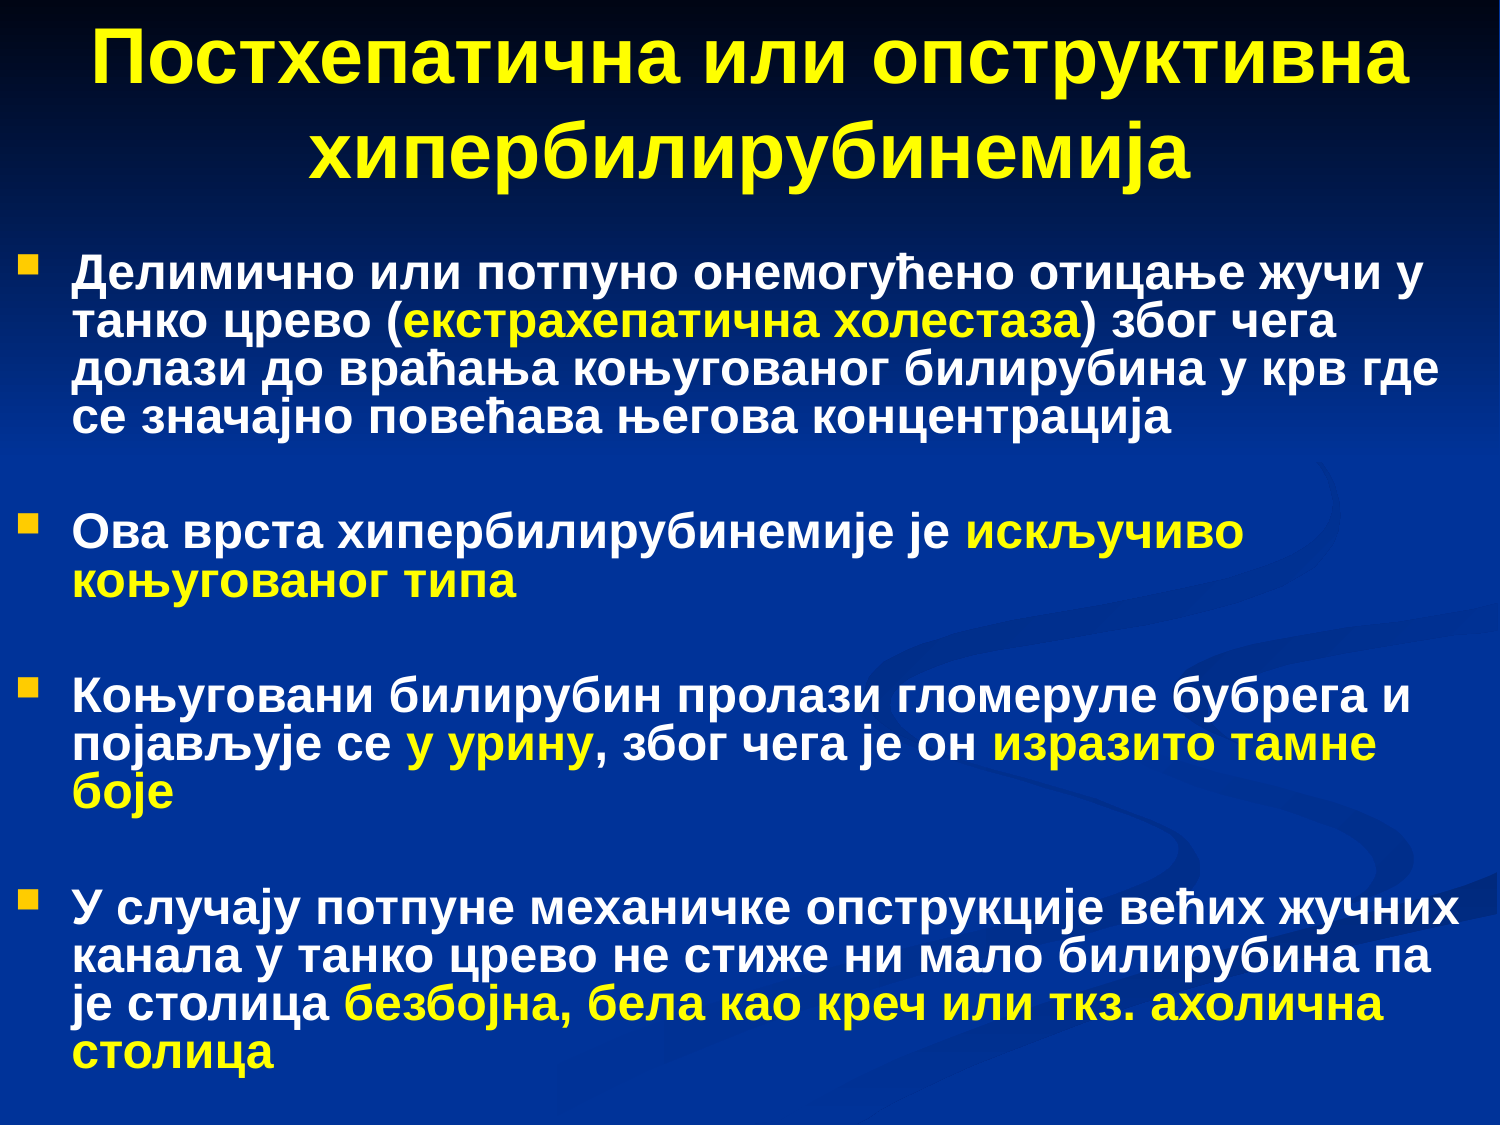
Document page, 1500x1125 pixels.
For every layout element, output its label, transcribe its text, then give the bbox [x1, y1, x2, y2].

list Делимично или потпуно онемогућено отицање жучи у танко црево (екстрахепатична холестаза) због чега долази до враћања коњугованог билирубина у крв где се значајно повећава његова концентрација Ова врста хипербилирубинемије је искључиво коњугованог типа Коњуговани билирубин пролази гломеруле бубрега и појављује се у урину, због чега је он изразито тамне боје У случају потпуне механичке опструкције већих жучних канала у танко црево не стиже ни мало билирубина па је столица безбојна, бела као креч или ткз. ахолична столица [0, 243, 1500, 1125]
title Постхепатична или опструктивна хипербилирубинемија [0, 0, 1500, 200]
